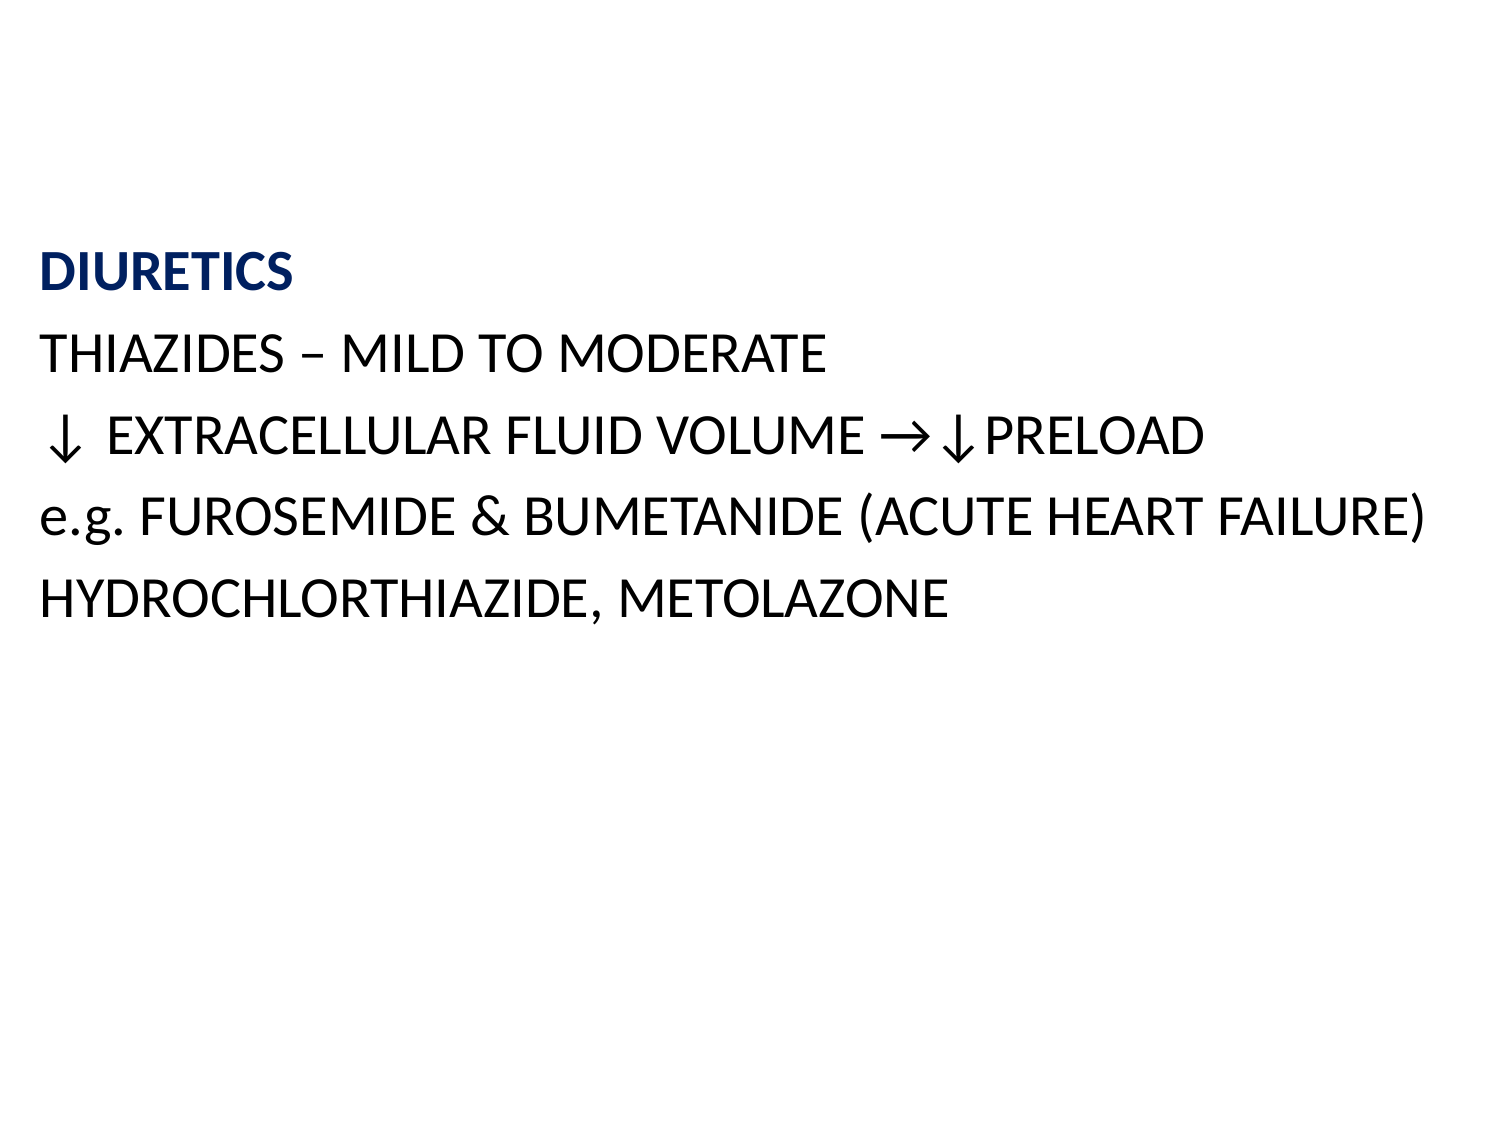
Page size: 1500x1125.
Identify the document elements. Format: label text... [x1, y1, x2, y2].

list DIURETICS THIAZIDES – MILD TO MODERATE ↓ EXTRACELLULAR FLUID VOLUME →↓PRELOAD e.g. FUROSEMIDE & BUMETANIDE (ACUTE HEART FAILURE) HYDROCHLORTHIAZIDE, METOLAZONE [24, 224, 1463, 675]
